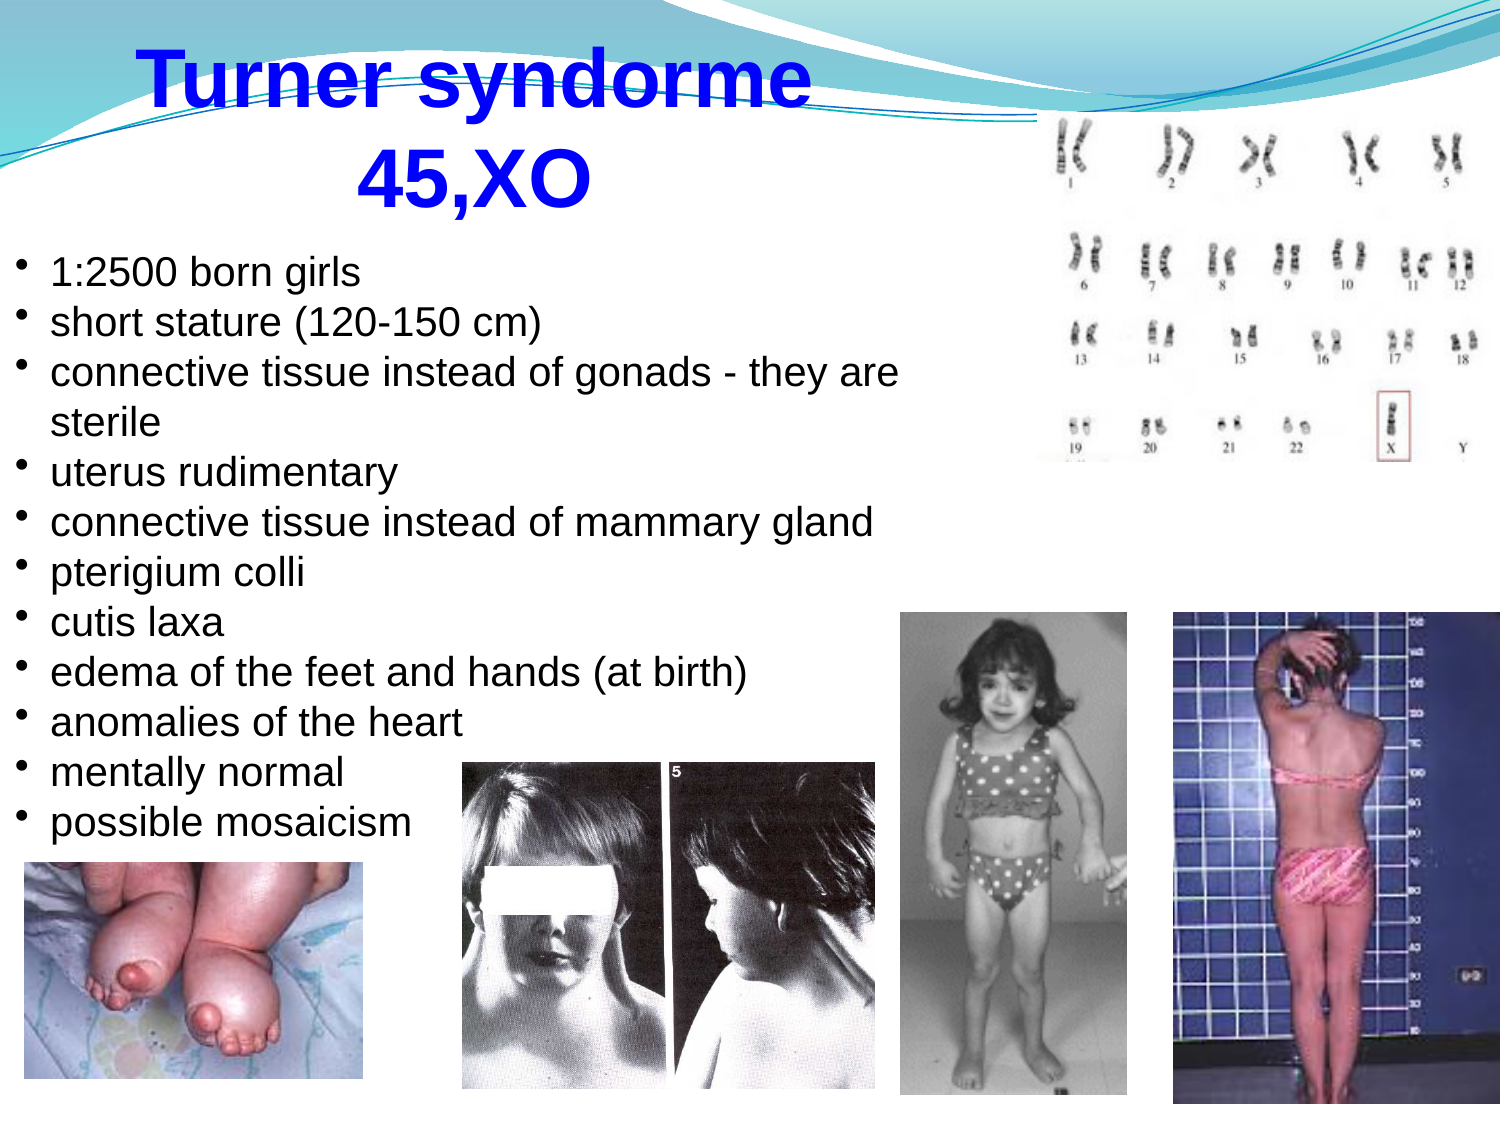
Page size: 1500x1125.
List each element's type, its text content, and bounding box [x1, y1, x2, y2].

picture [1172, 612, 1500, 1105]
picture [24, 862, 363, 1079]
picture [899, 612, 1127, 1095]
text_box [462, 762, 876, 1090]
text_box 1:2500 born girls short stature (120-150 cm) connective tissue instead of gonads - they are sterile uterus rudimentary connective tissue instead of mammary gland pterigium colli cutis laxa edema of the feet and hands (at birth) anomalies of the heart mentally normal possible mosaicism [0, 237, 1038, 853]
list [1037, 112, 1500, 462]
title Turner syndorme 45,XO [0, 37, 950, 225]
